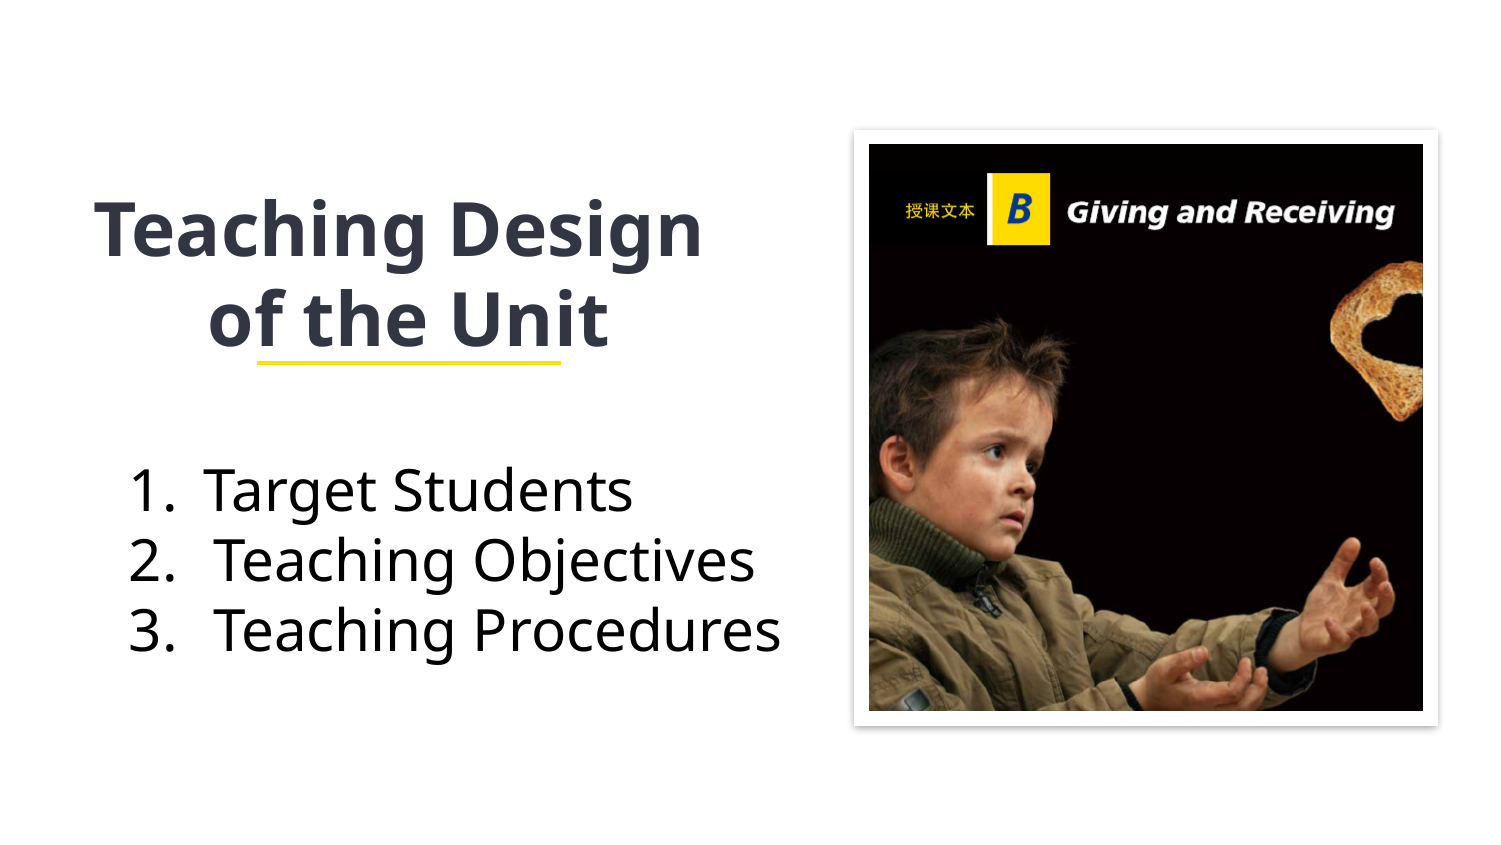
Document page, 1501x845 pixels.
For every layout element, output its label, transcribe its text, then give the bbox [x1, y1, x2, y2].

picture [868, 144, 1423, 711]
text_box Target Students Teaching Objectives Teaching Procedures [113, 445, 891, 844]
text_box Teaching Design of the Unit [1, 173, 817, 369]
